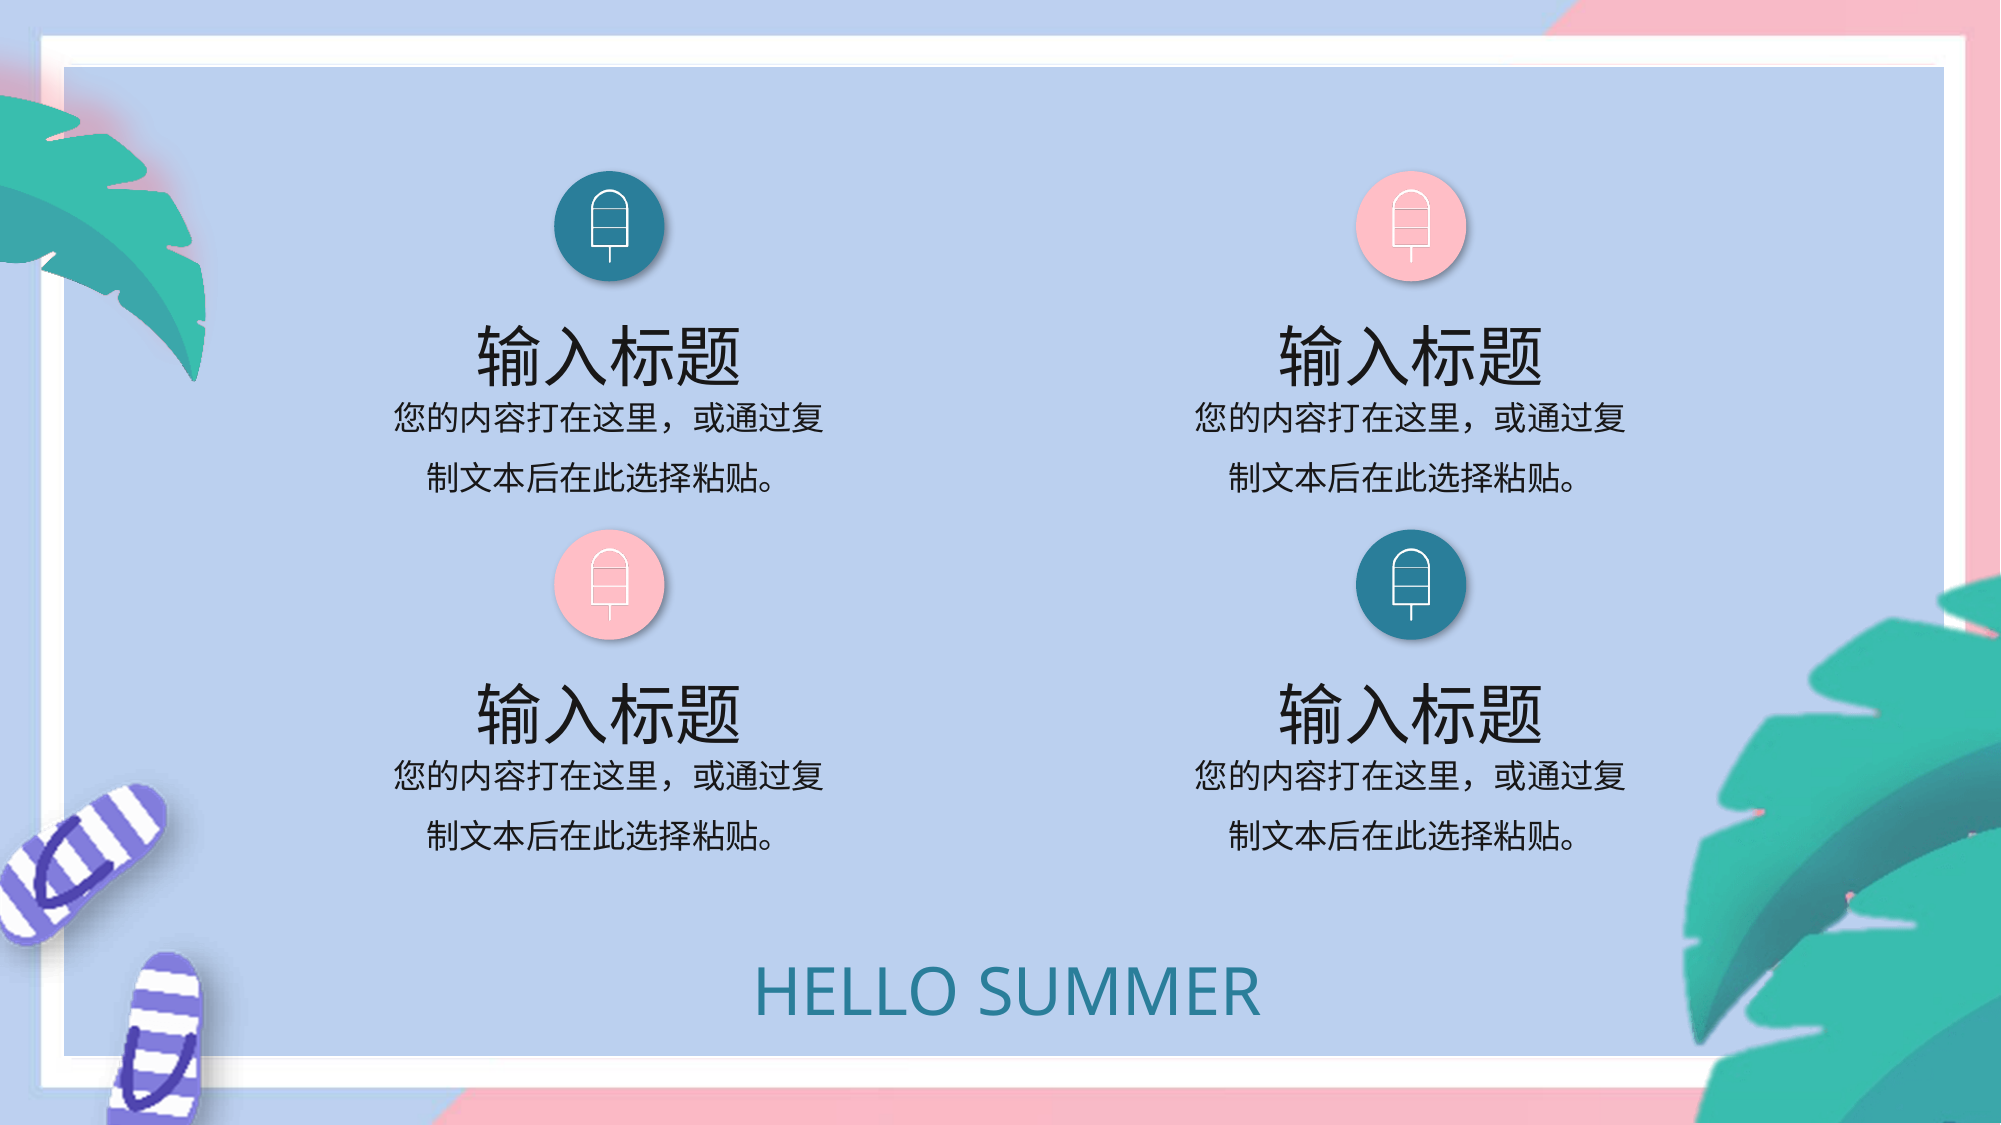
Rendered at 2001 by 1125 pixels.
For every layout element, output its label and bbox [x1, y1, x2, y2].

text_box [370, 171, 848, 500]
picture [1435, 551, 2001, 1123]
text_box [0, 0, 2000, 1125]
picture [0, 722, 434, 1125]
text_box [370, 529, 848, 858]
text_box [1172, 529, 1650, 858]
text_box [1172, 171, 1650, 500]
picture [0, 0, 350, 455]
